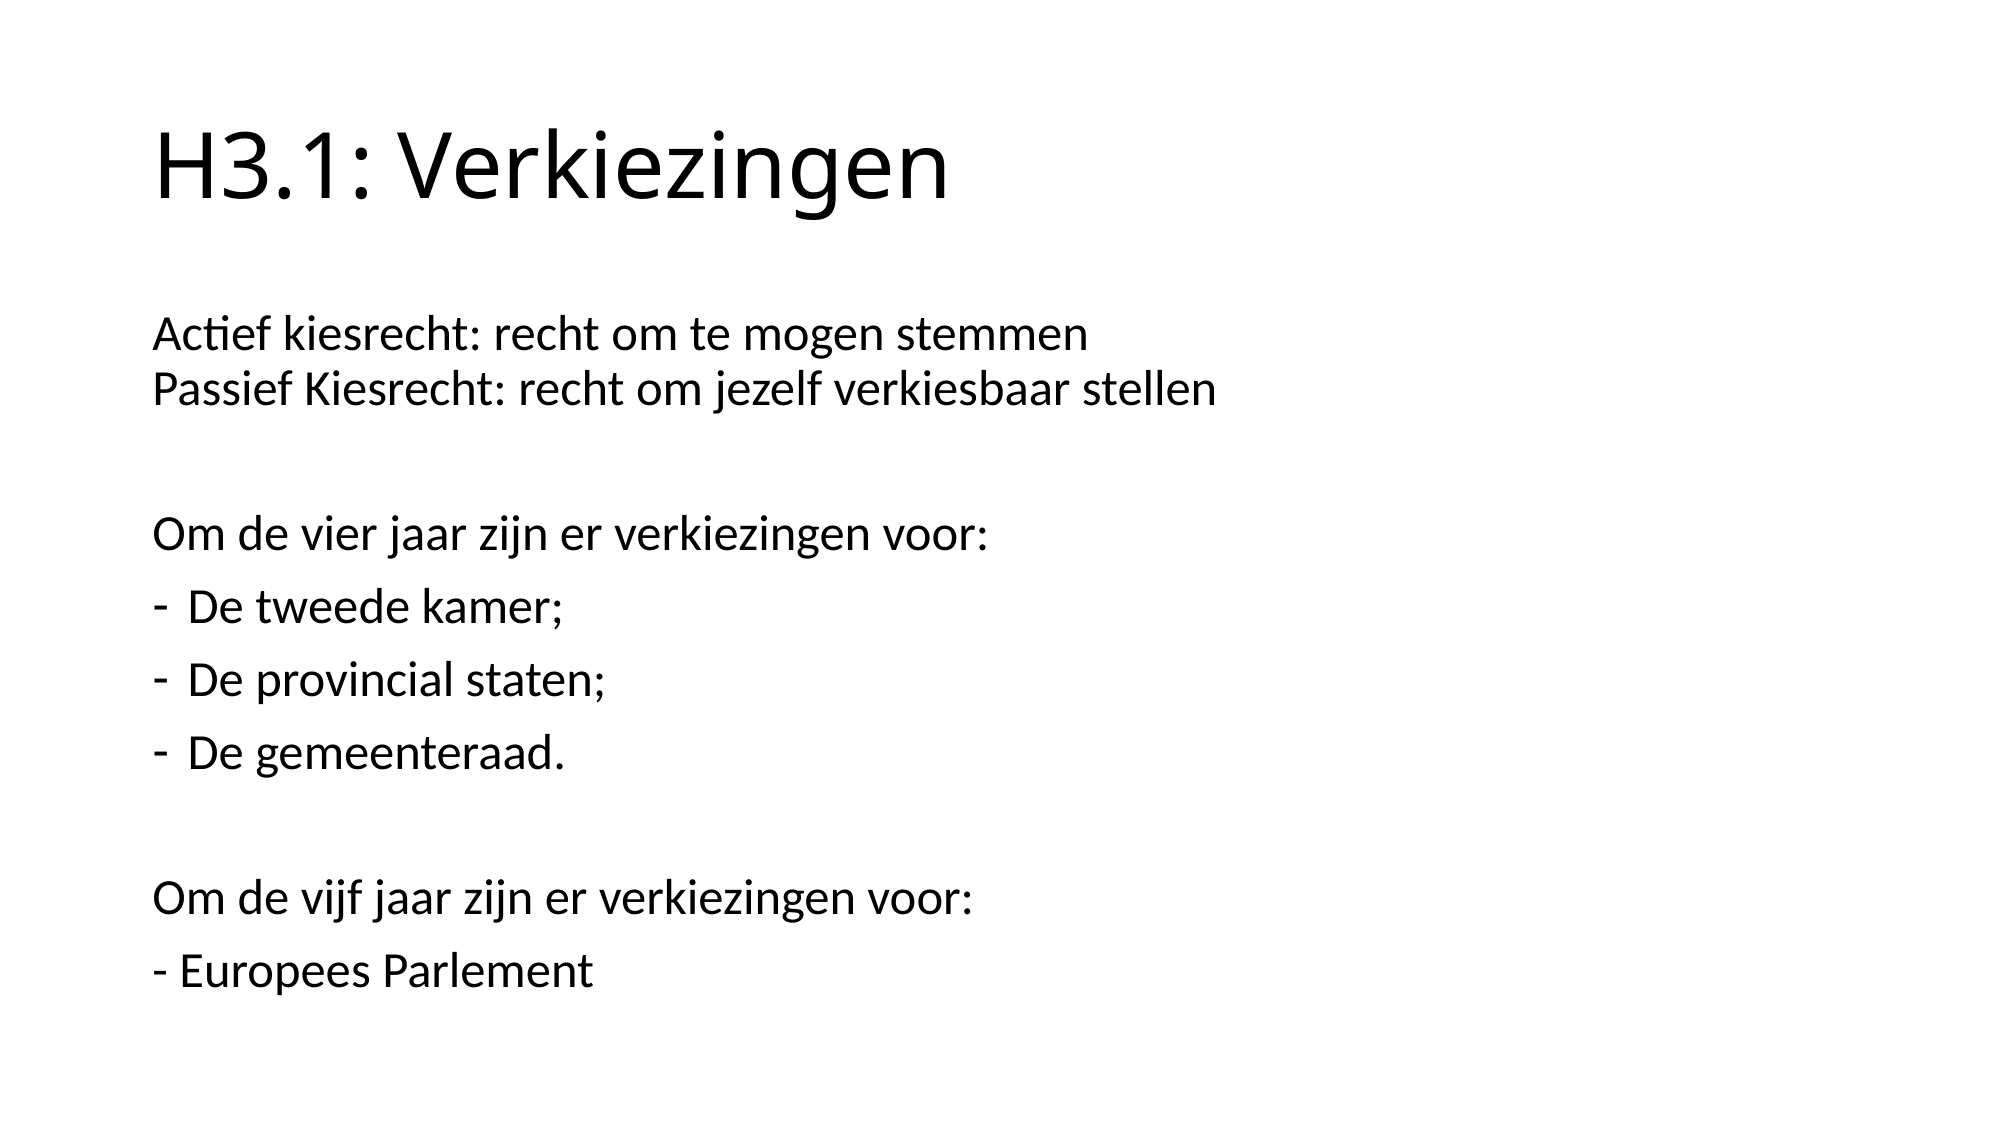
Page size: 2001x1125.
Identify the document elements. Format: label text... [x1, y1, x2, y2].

title H3.1: Verkiezingen [137, 59, 1863, 278]
list Actief kiesrecht: recht om te mogen stemmen Passief Kiesrecht: recht om jezelf verkiesbaar stellen Om de vier jaar zijn er verkiezingen voor: De tweede kamer; De provincial staten; De gemeenteraad. Om de vijf jaar zijn er verkiezingen voor: - Europees Parlement [137, 299, 1863, 1014]
